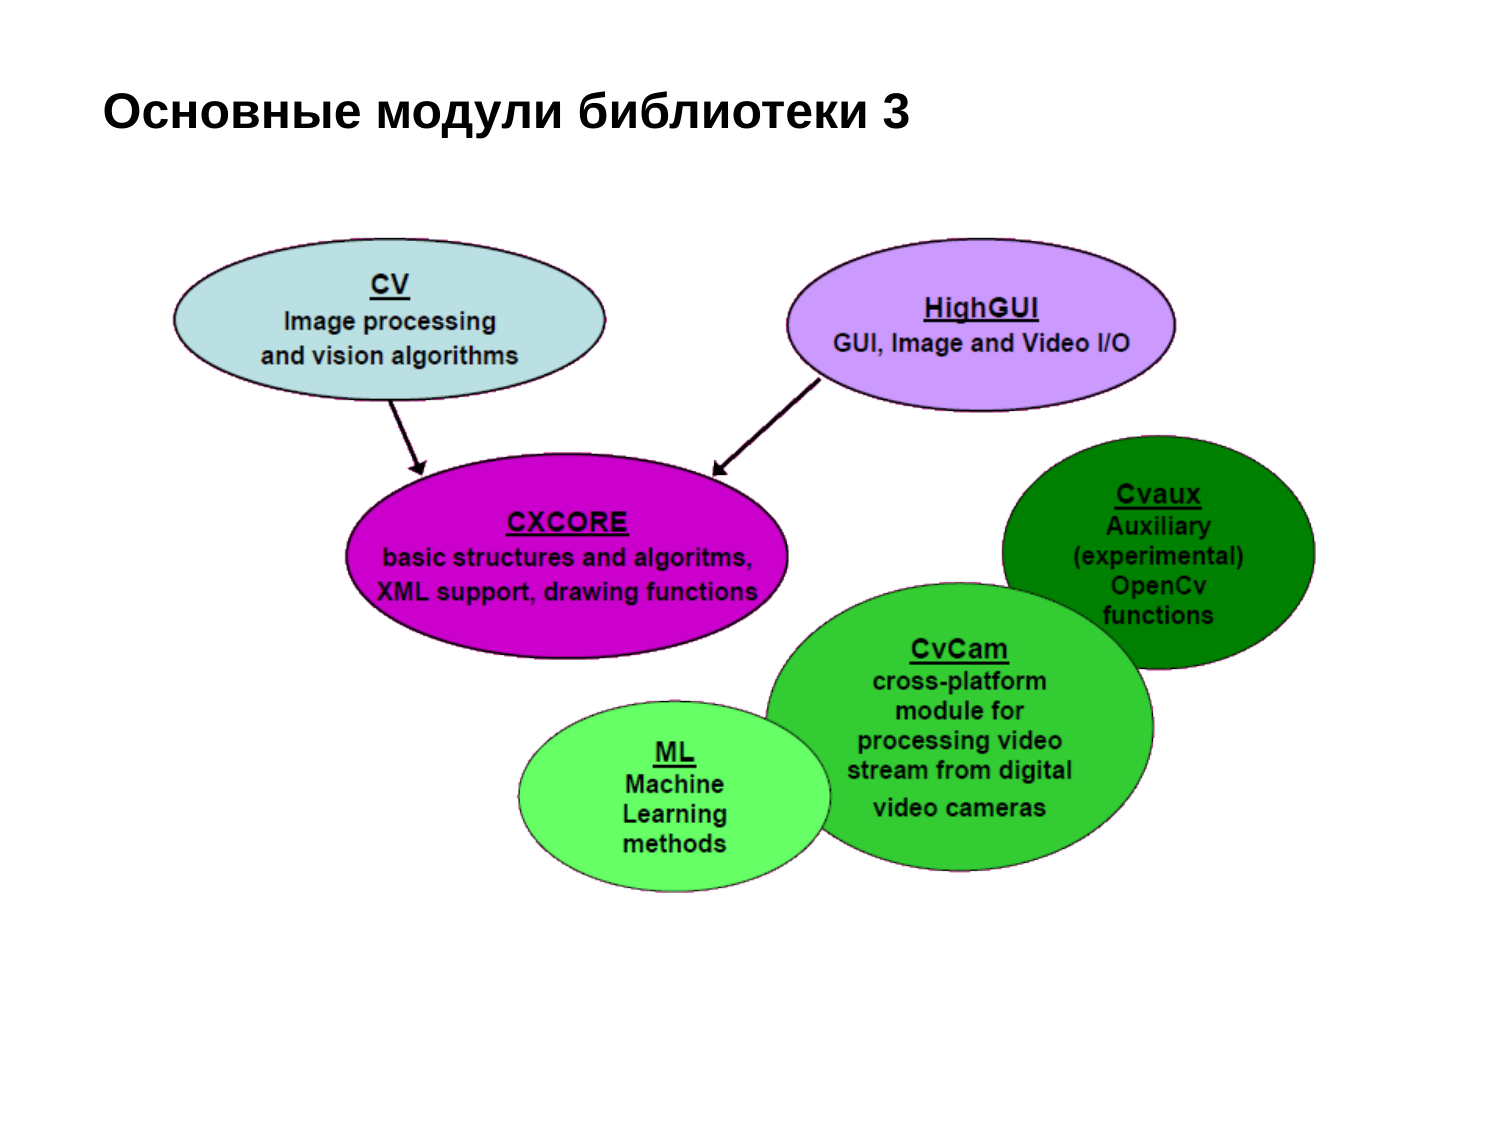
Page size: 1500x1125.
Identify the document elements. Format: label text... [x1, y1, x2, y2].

picture [154, 216, 1346, 909]
subtitle Основные модули библиотеки 3 [87, 78, 1436, 480]
